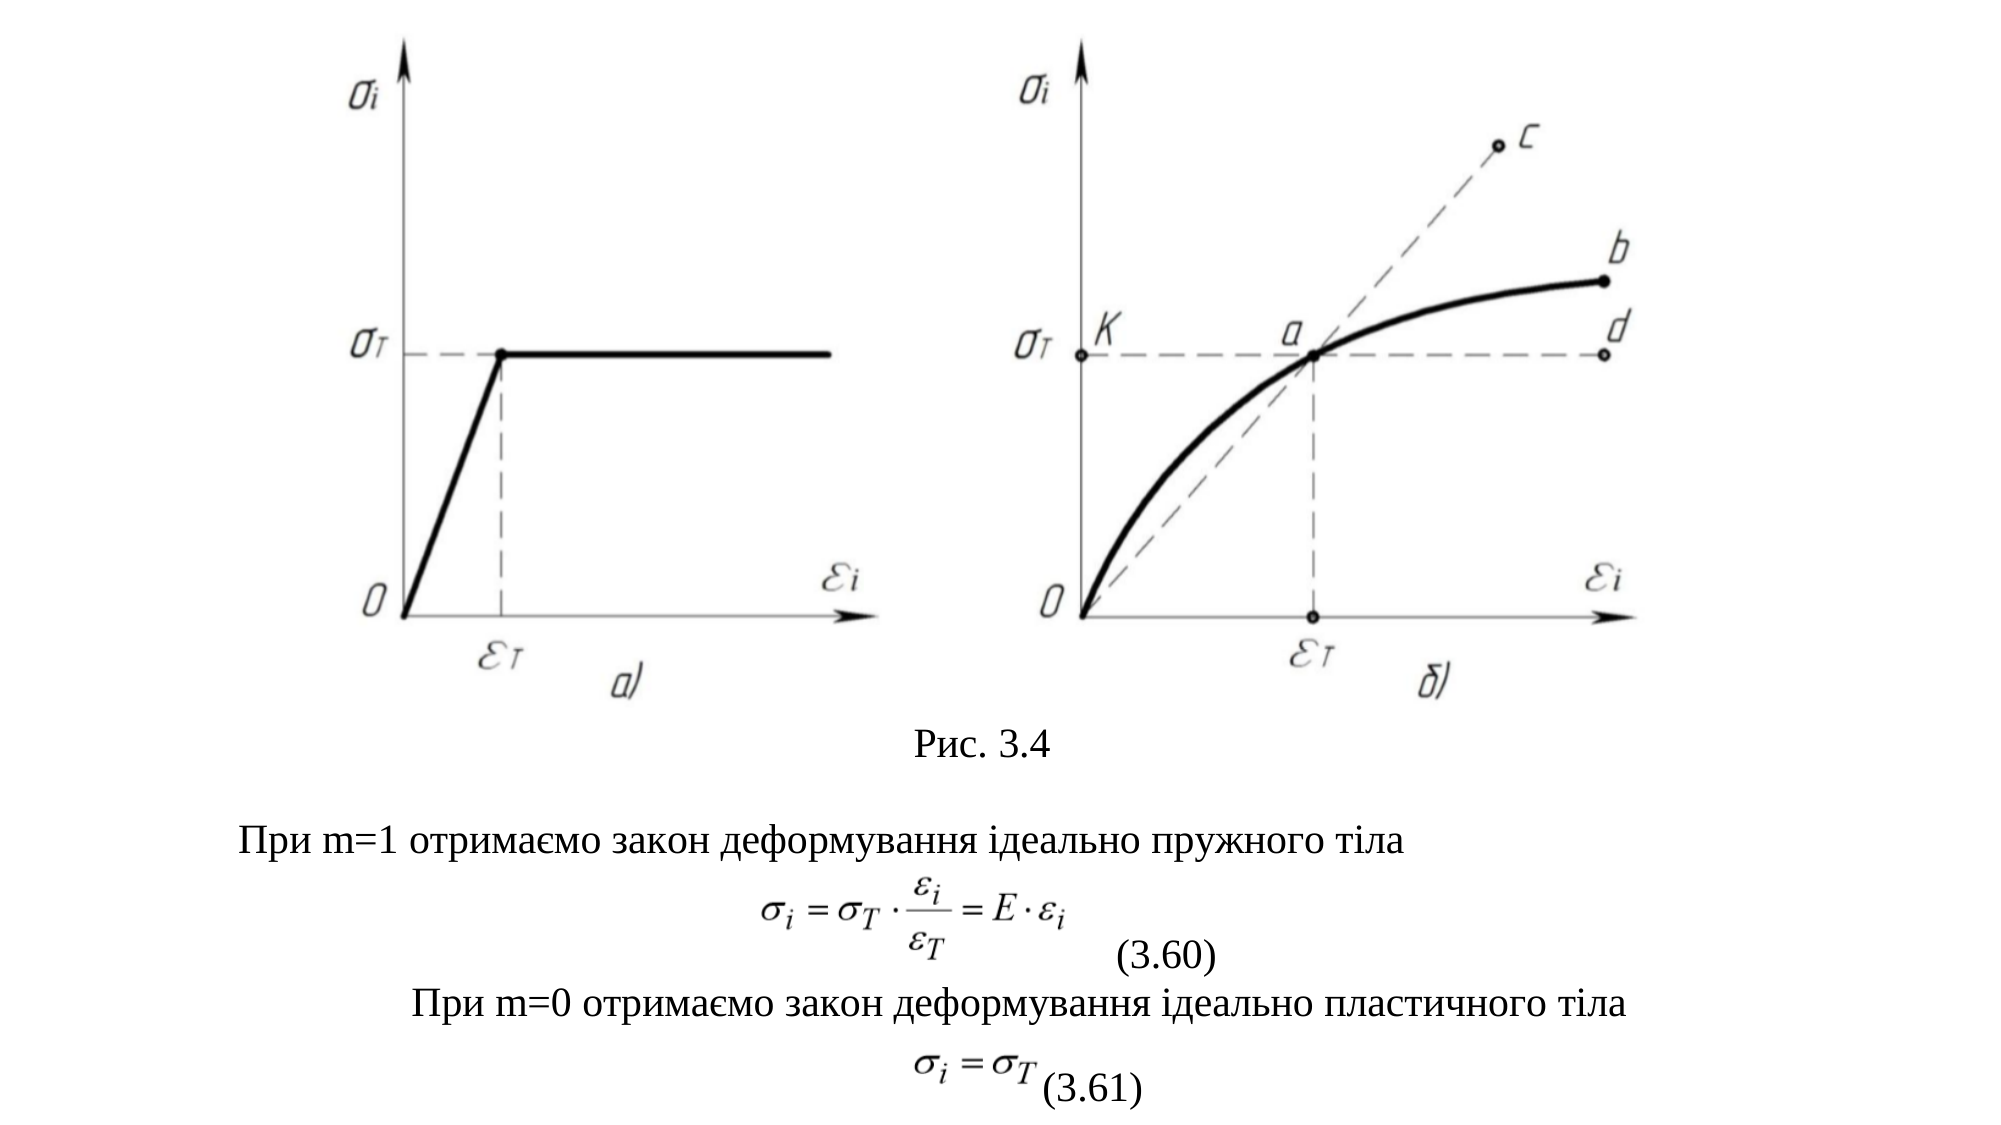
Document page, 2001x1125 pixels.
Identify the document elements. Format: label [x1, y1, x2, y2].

text_box [164, 15, 1800, 1110]
